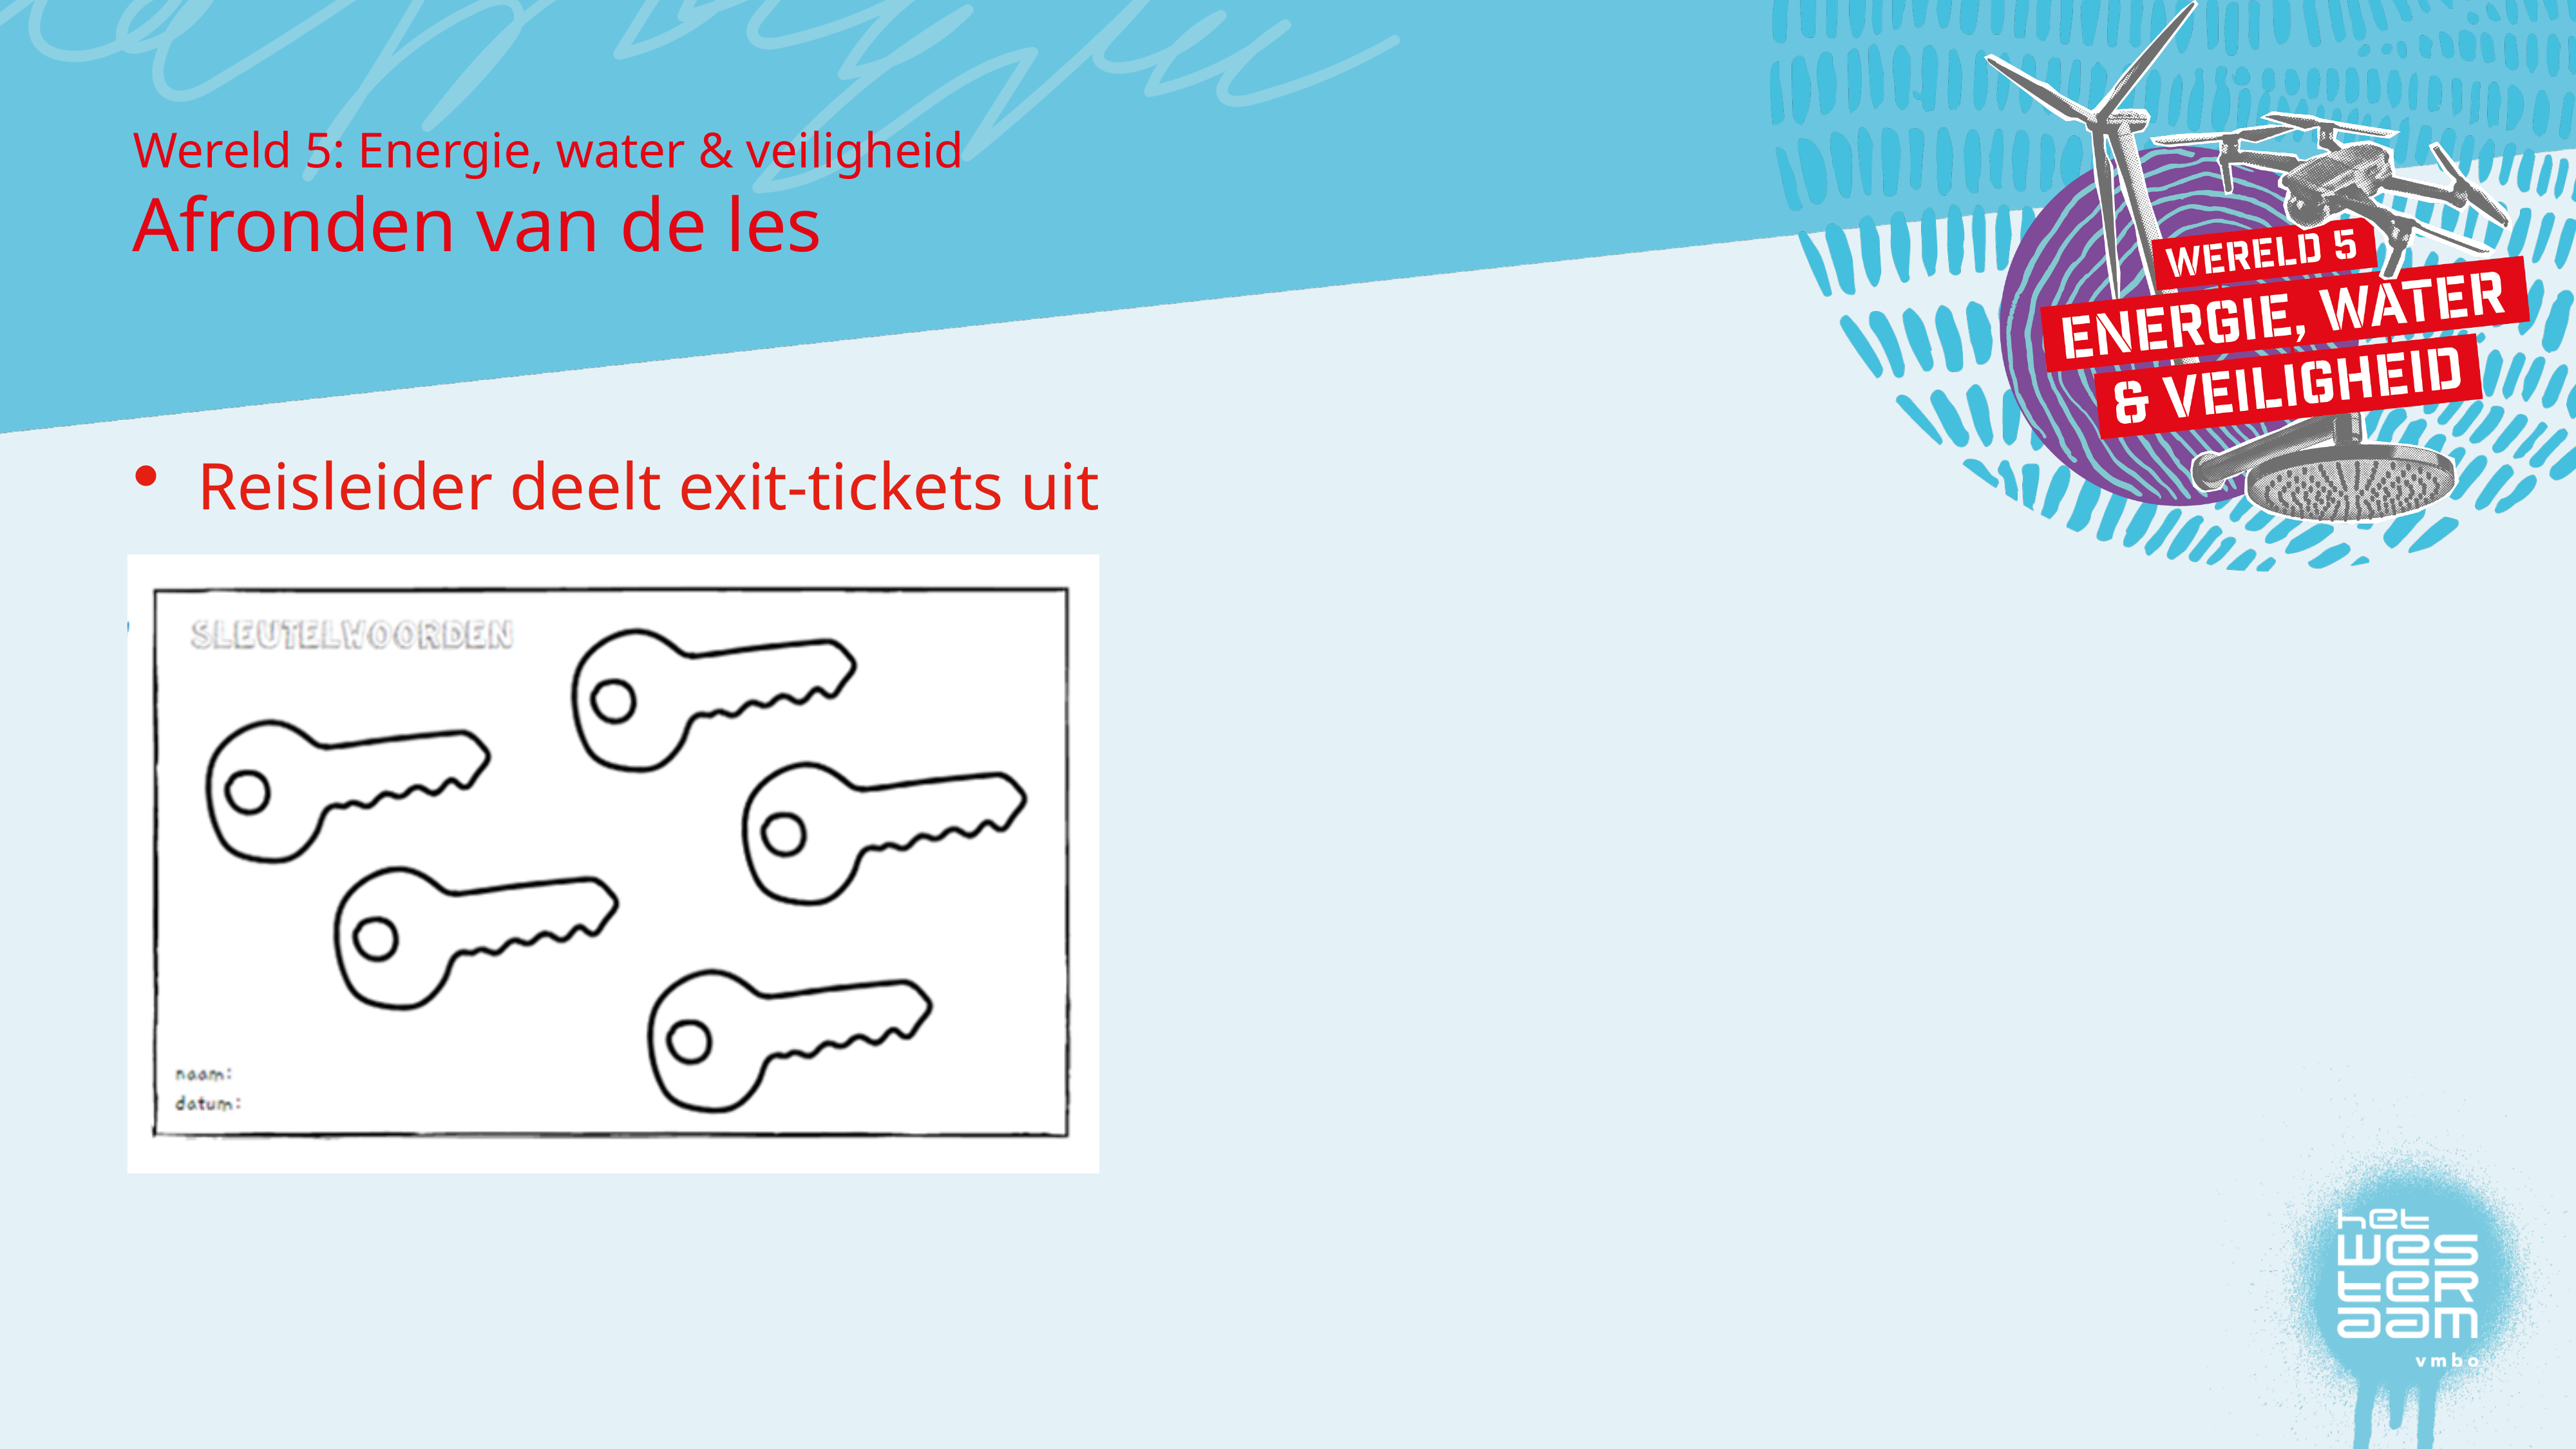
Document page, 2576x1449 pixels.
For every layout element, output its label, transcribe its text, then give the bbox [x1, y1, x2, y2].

picture [2206, 1062, 2576, 1449]
picture [0, 0, 2576, 572]
list Reisleider deelt exit-tickets uit [127, 448, 2449, 1321]
picture [127, 554, 1100, 1173]
